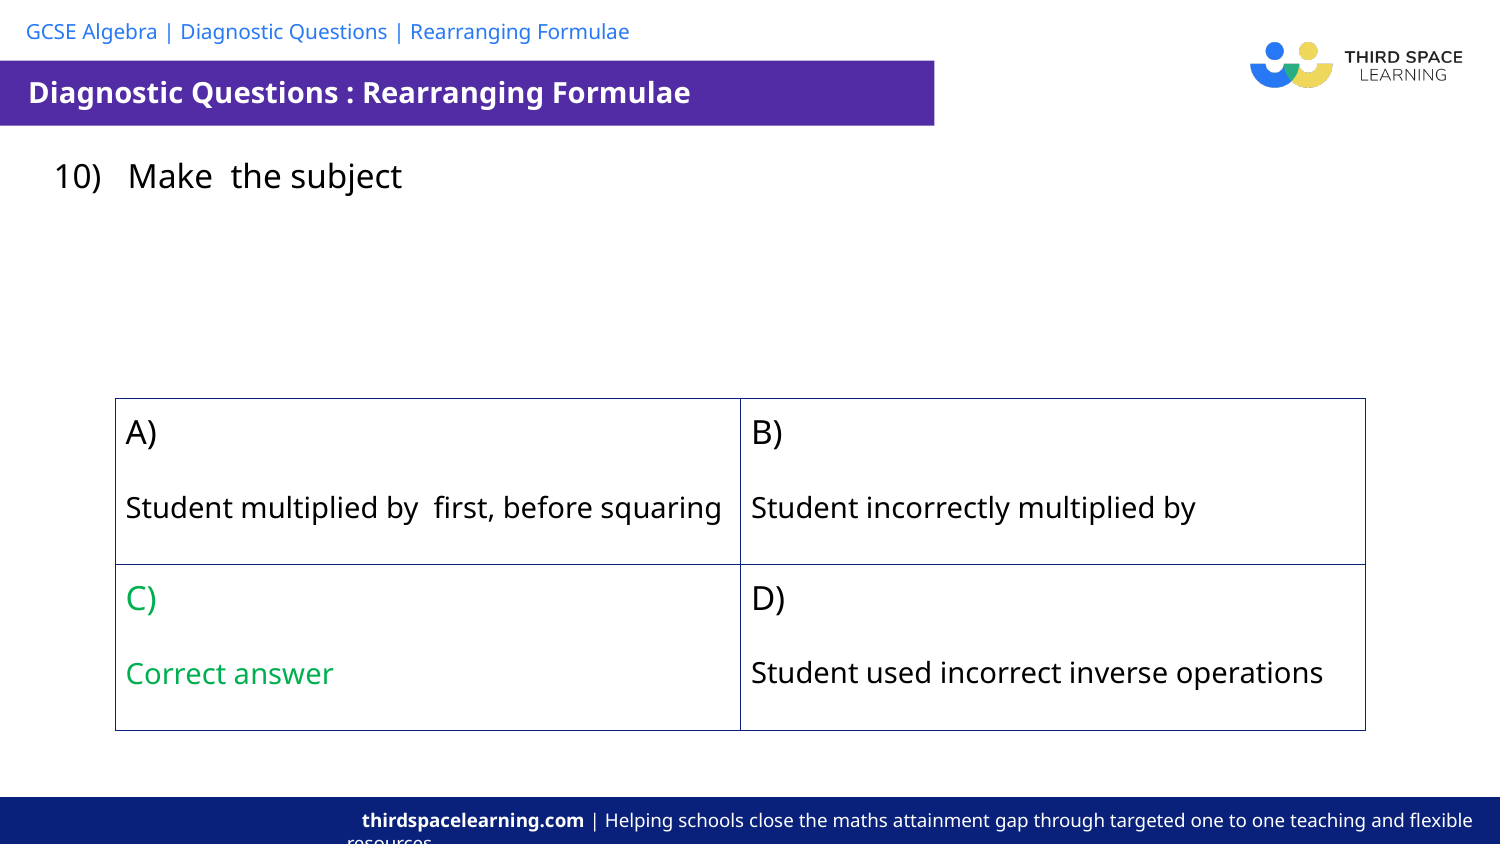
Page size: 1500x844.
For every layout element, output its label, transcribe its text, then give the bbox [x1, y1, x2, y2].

text_box Diagnostic Questions : Rearranging Formulae [13, 59, 792, 125]
picture [1250, 33, 1465, 99]
